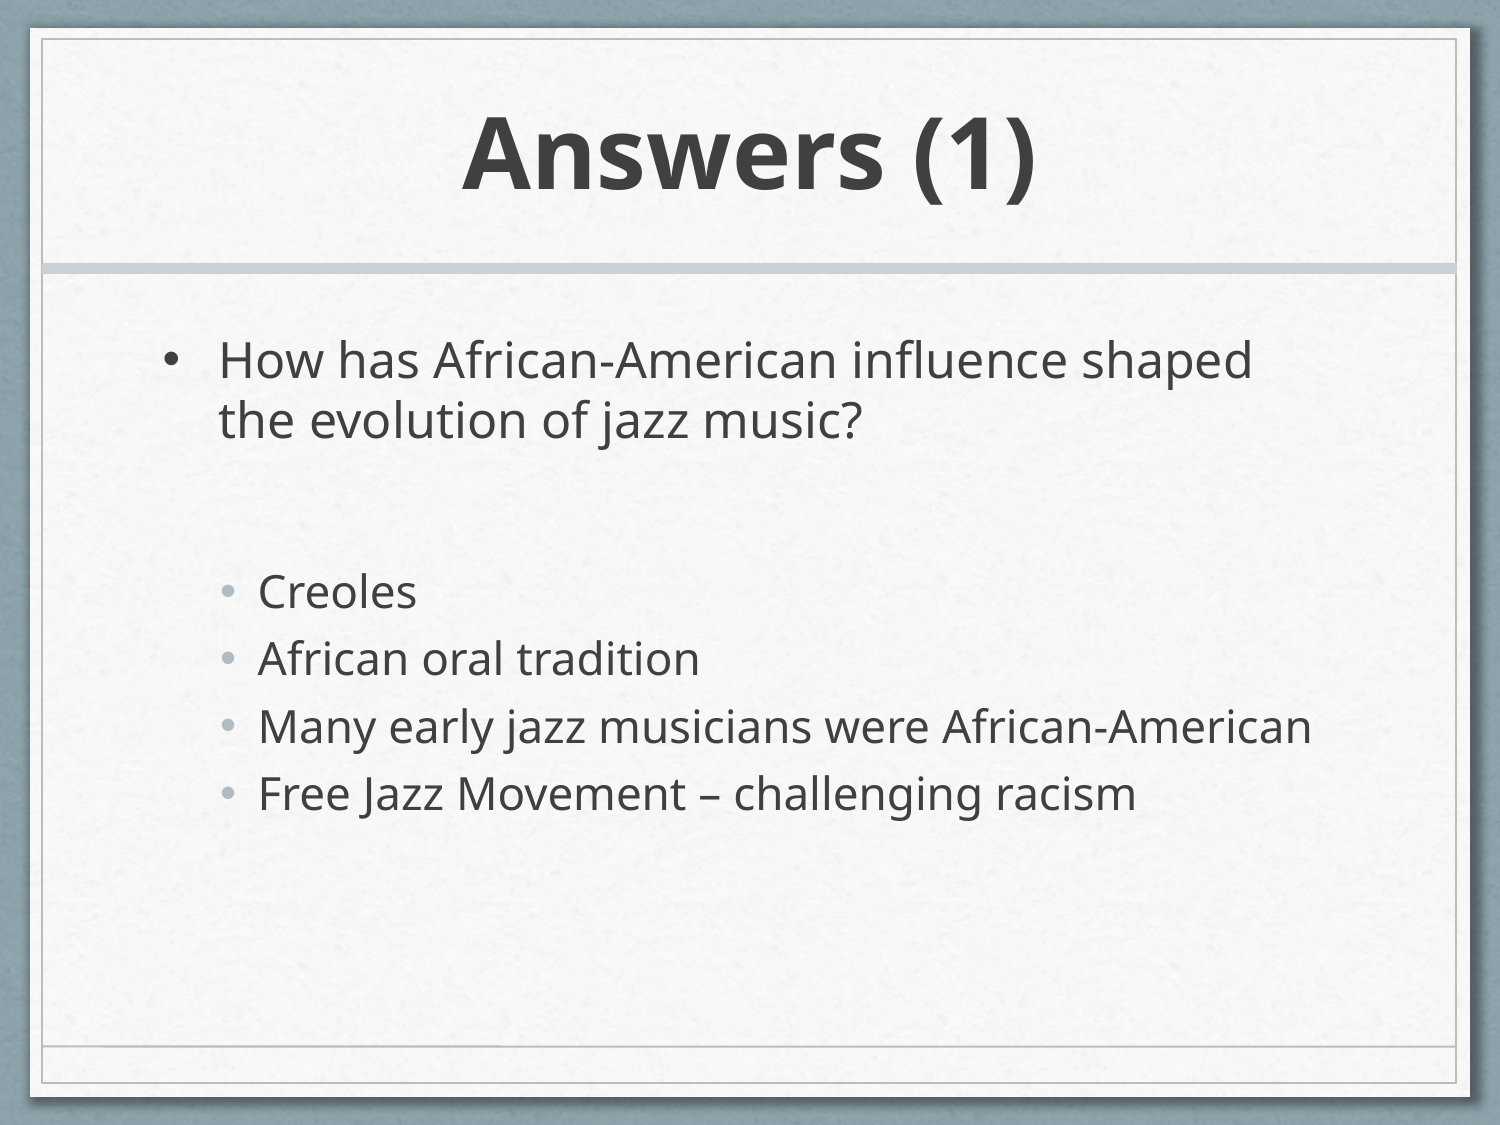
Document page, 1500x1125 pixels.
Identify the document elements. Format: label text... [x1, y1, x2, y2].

picture [30, 28, 1470, 1097]
list How has African-American influence shaped the evolution of jazz music? Creoles African oral tradition Many early jazz musicians were African-American Free Jazz Movement – challenging racism [147, 320, 1353, 1002]
title Answers (1) [147, 40, 1353, 260]
